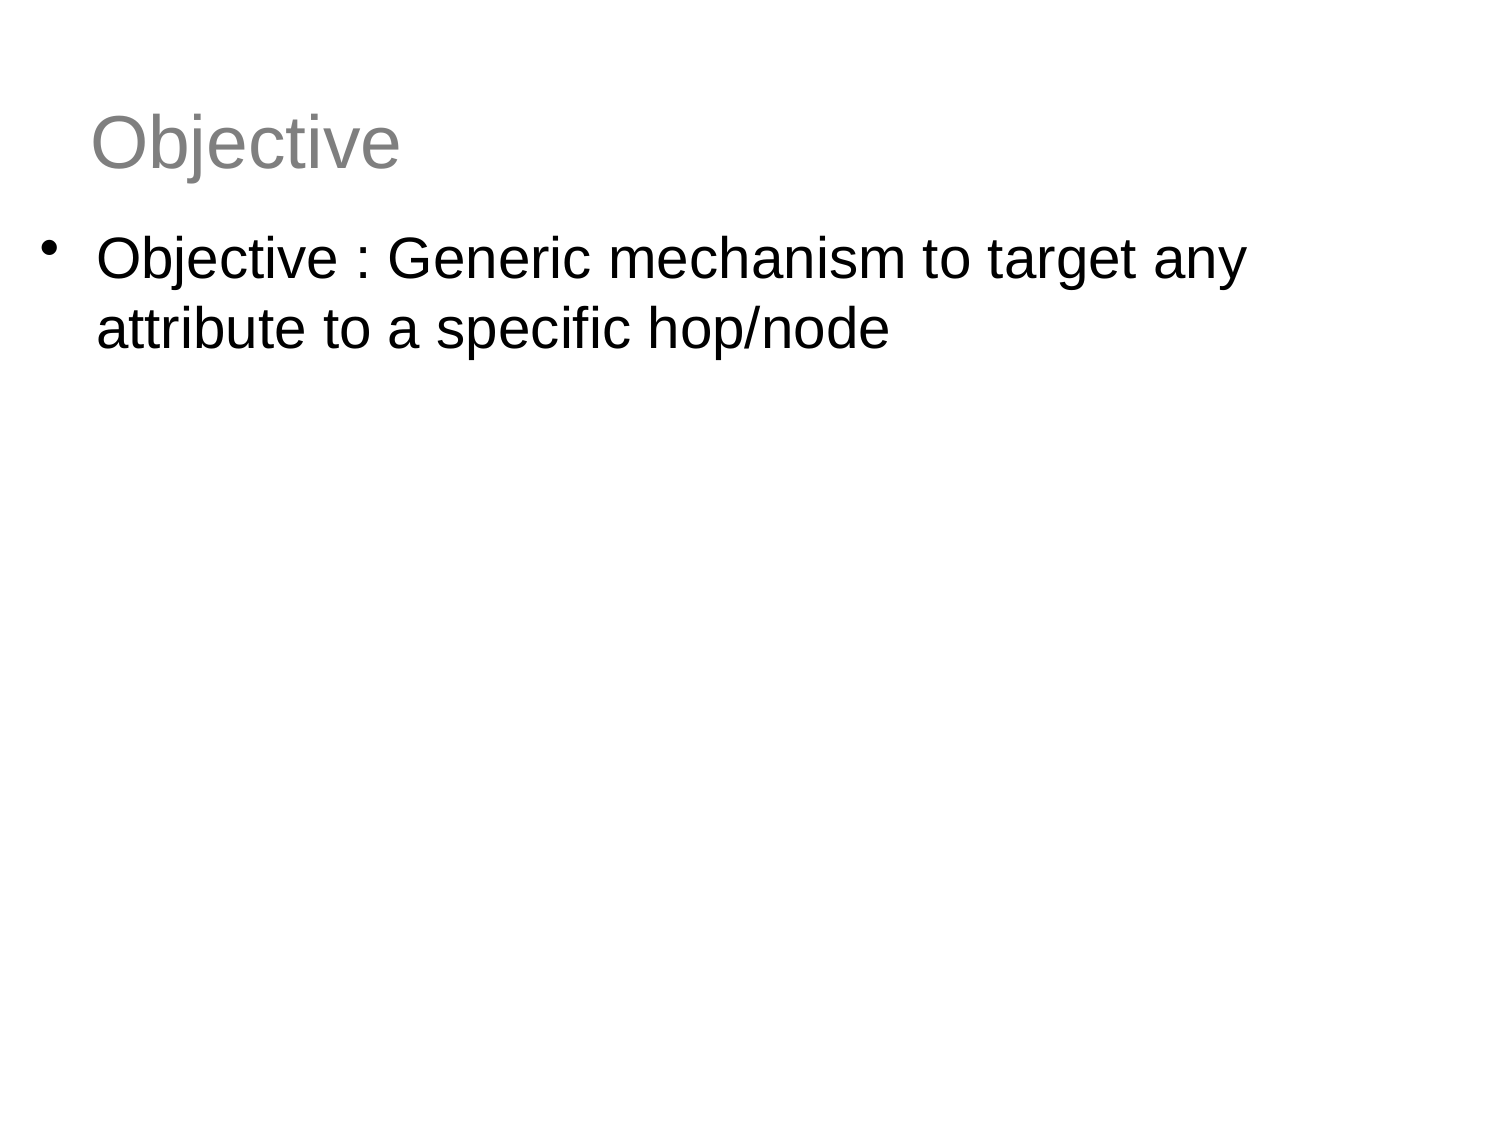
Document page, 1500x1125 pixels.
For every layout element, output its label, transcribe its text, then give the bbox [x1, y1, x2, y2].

text_box Objective : Generic mechanism to target any attribute to a specific hop/node [24, 212, 1375, 988]
text_box [37, 224, 1450, 1050]
title Objective [74, 44, 1426, 224]
